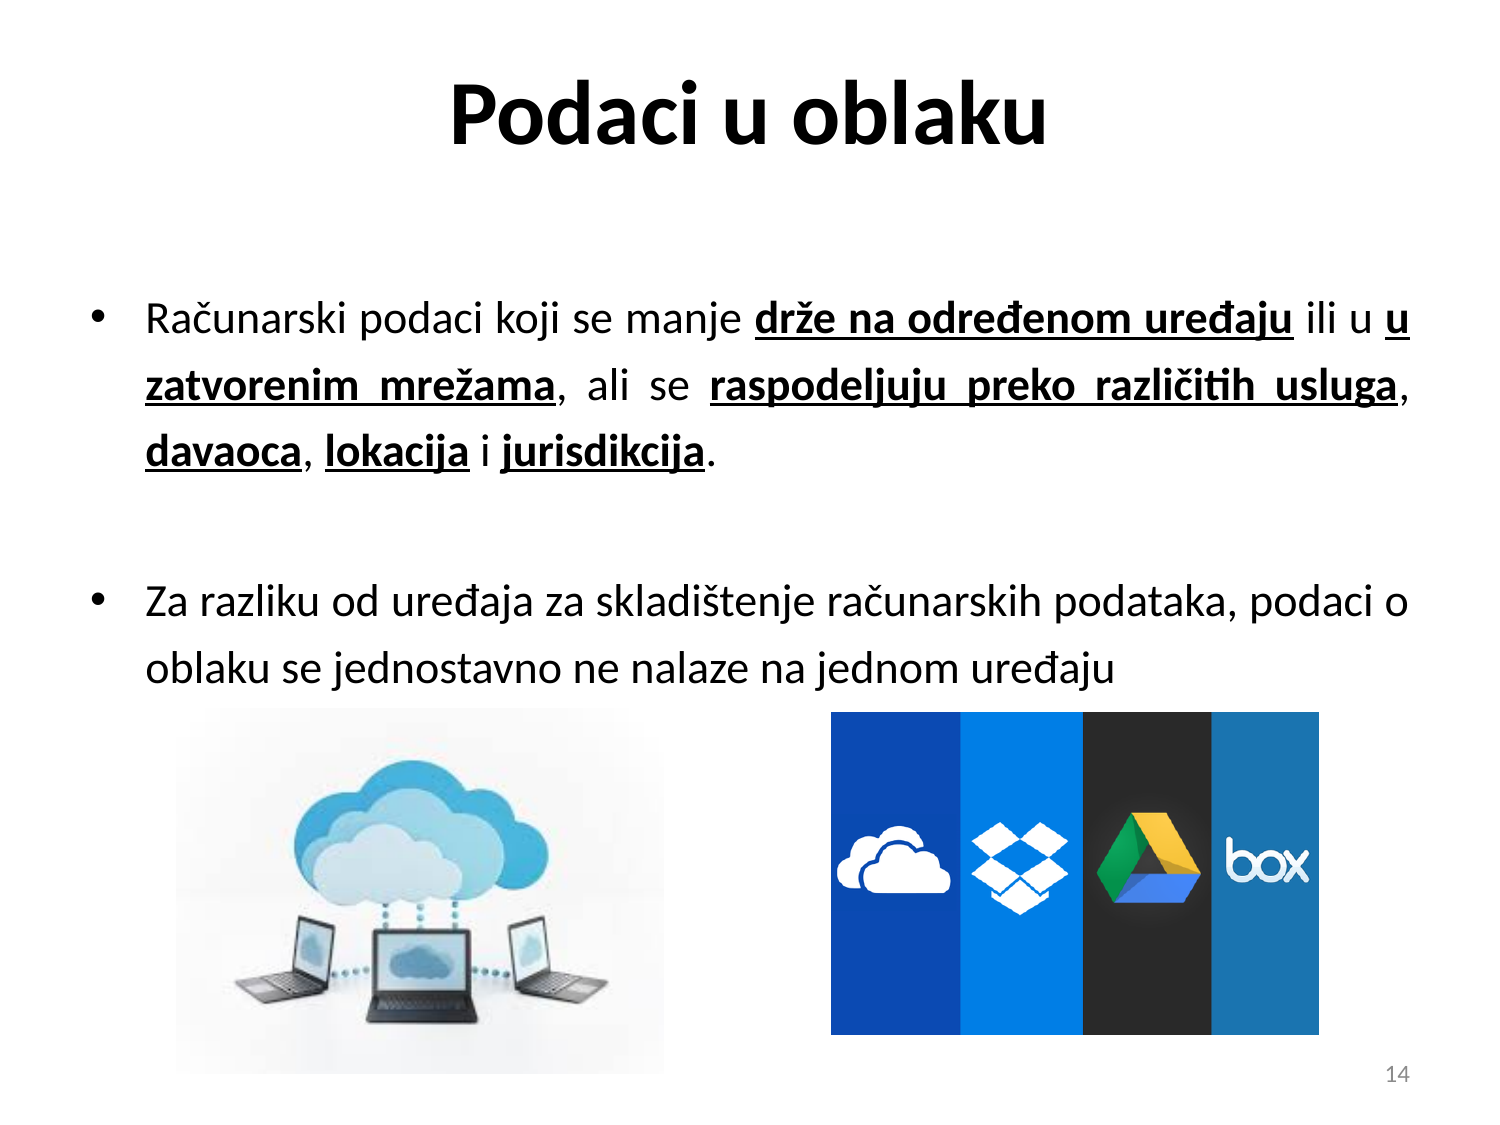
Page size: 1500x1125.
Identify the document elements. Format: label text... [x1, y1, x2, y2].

picture [176, 708, 664, 1074]
list Računarski podaci koji se manje drže na određenom uređaju ili u u zatvorenim mrežama, ali se raspodeljuju preko različitih usluga, davaoca, lokacija i jurisdikcija. Za razliku od uređaja za skladištenje računarskih podataka, podaci o oblaku se jednostavno ne nalaze na jednom uređaju [75, 269, 1425, 701]
slide_number 14 [1074, 1042, 1425, 1103]
picture [831, 712, 1319, 1035]
title Podaci u oblaku [75, 45, 1425, 233]
